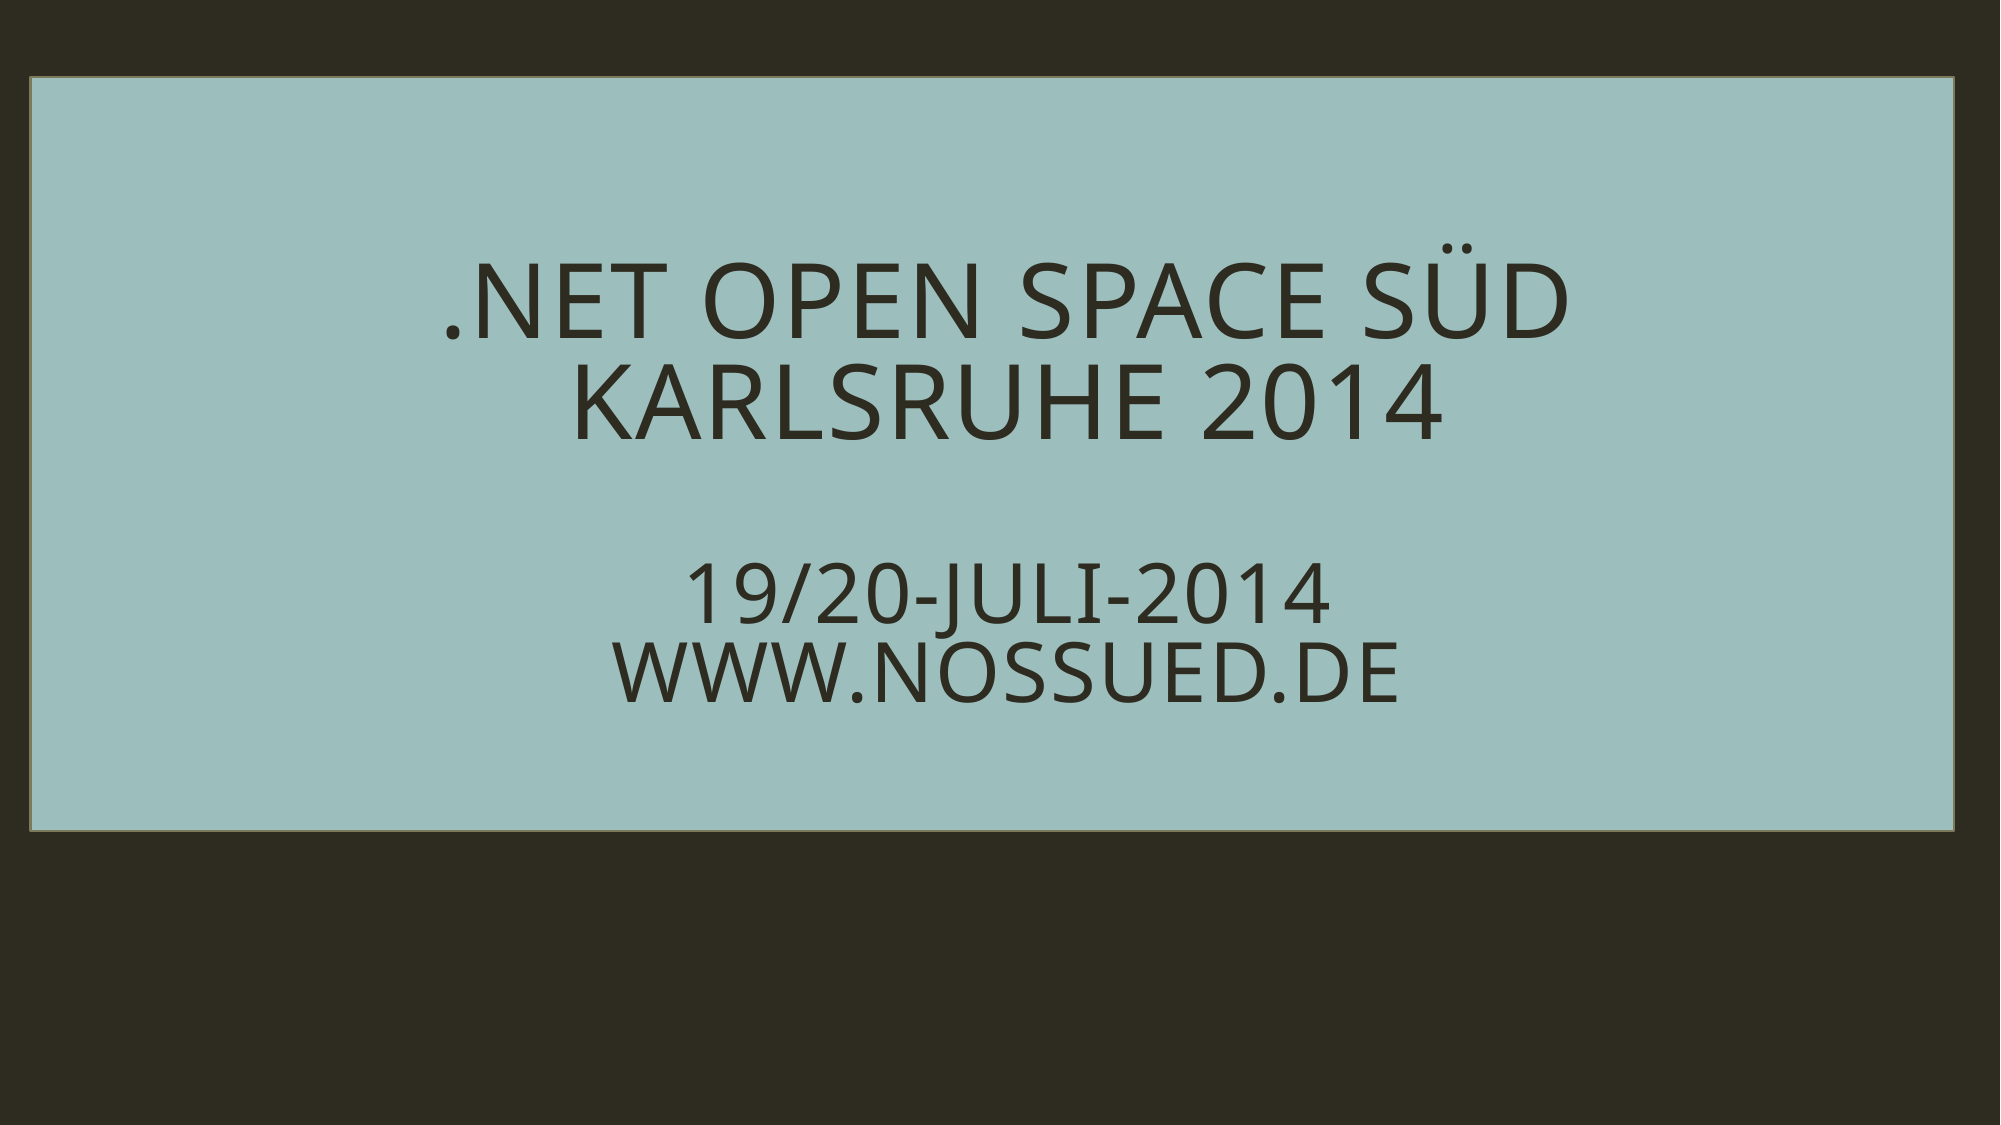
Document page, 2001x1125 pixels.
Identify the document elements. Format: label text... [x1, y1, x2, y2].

title .NET Open Space Süd Karlsruhe 2014 19/20-Juli-2014 www.nossued.de [272, 111, 1744, 992]
text_box [29, 76, 1955, 832]
